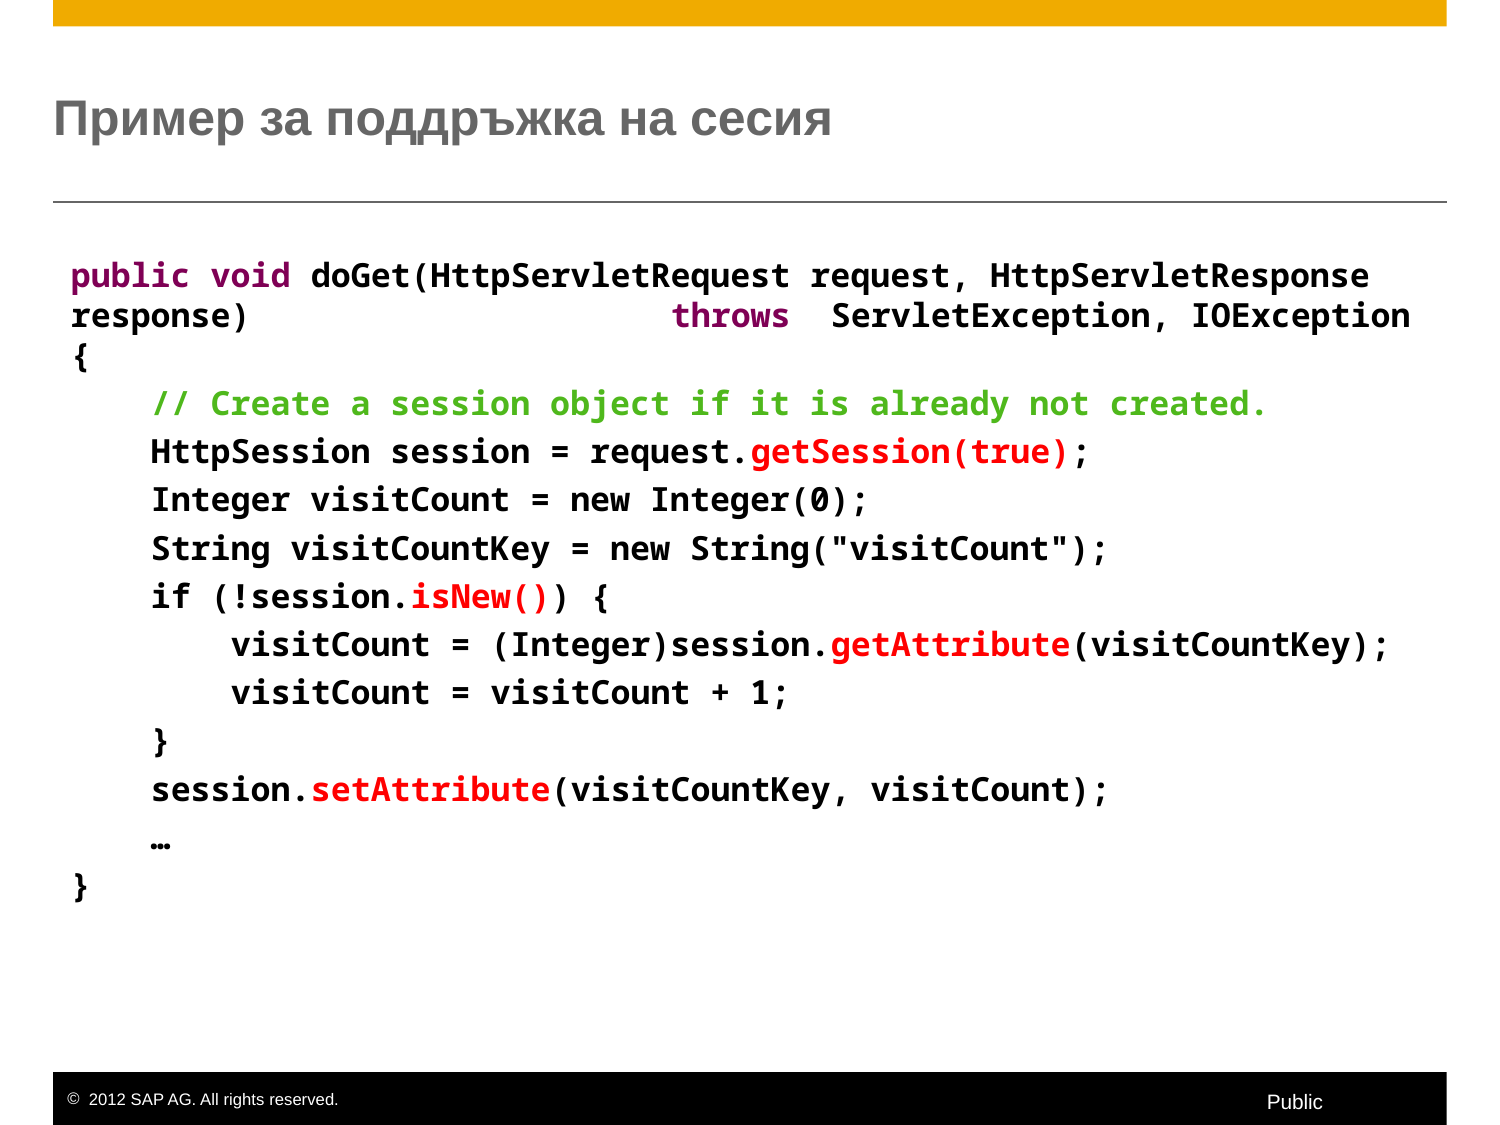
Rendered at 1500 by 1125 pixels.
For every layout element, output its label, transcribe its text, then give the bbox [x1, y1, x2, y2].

list public void doGet(HttpServletRequest request, HttpServletResponse response) throws ServletException, IOException { // Create a session object if it is already not created. HttpSession session = request.getSession(true); Integer visitCount = new Integer(0); String visitCountKey = new String("visitCount"); if (!session.isNew()) { visitCount = (Integer)session.getAttribute(visitCountKey); visitCount = visitCount + 1; } session.setAttribute(visitCountKey, visitCount); … } [56, 253, 1450, 975]
title Пример за поддръжка на сесия [53, 53, 1447, 178]
